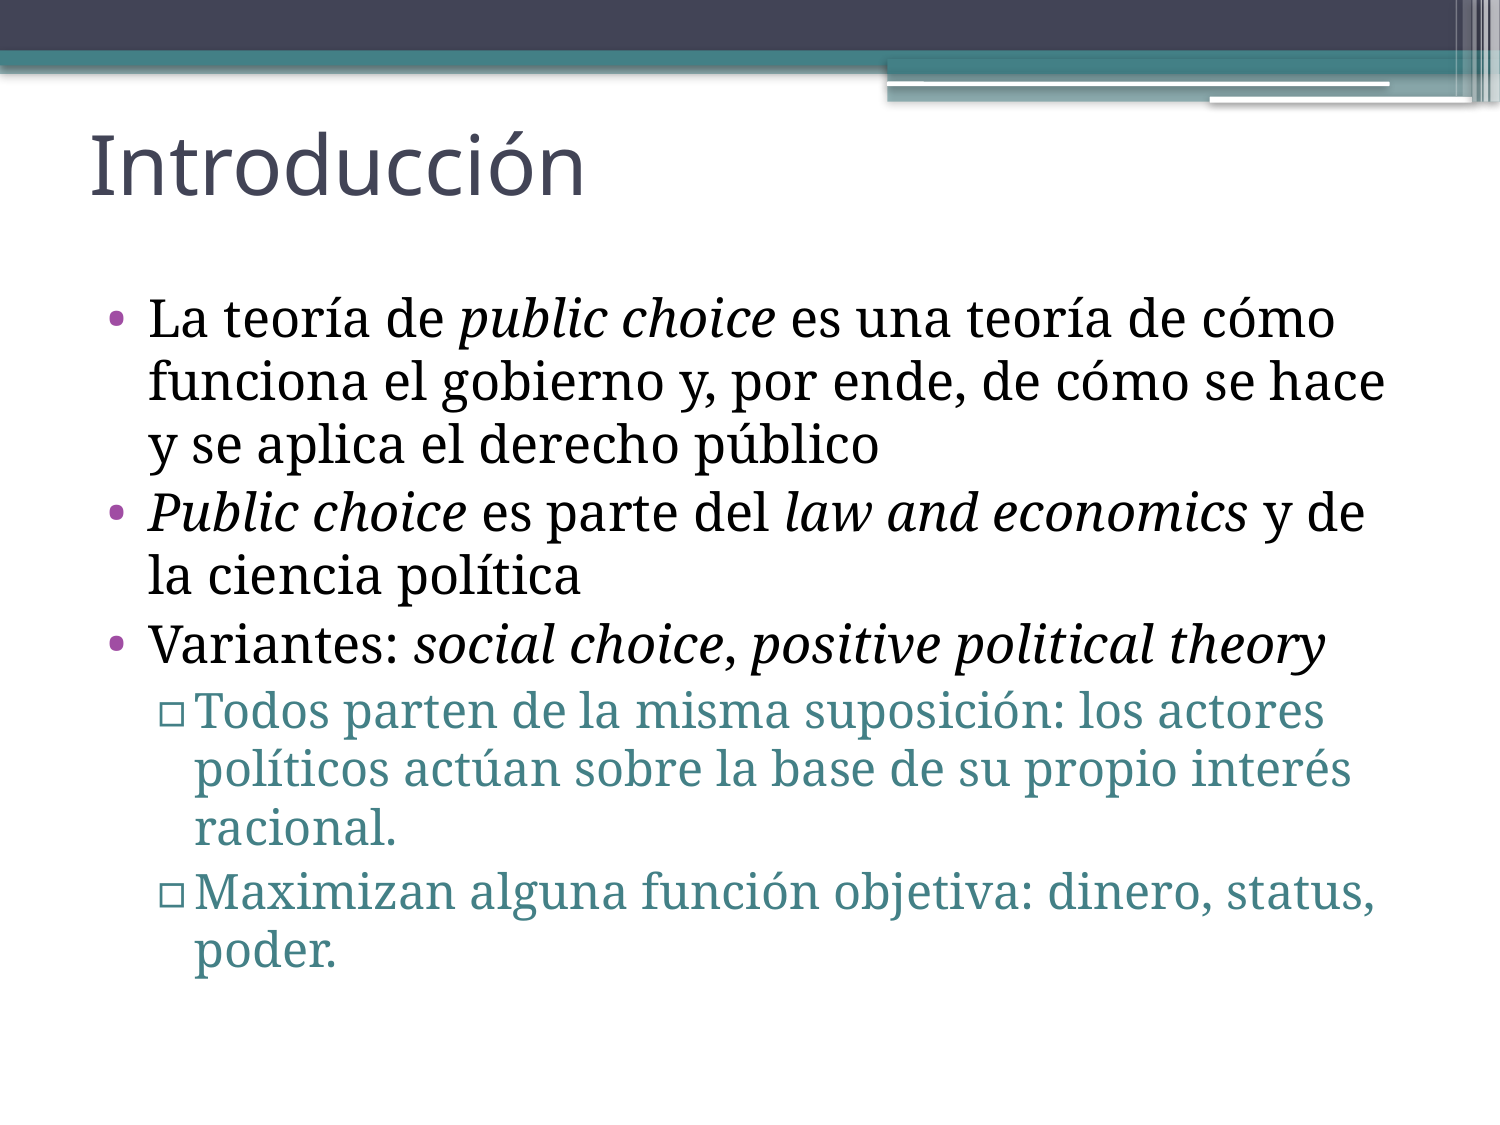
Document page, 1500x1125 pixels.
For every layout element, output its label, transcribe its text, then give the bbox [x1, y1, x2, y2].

title Introducción [75, 75, 1425, 250]
list La teoría de public choice es una teoría de cómo funciona el gobierno y, por ende, de cómo se hace y se aplica el derecho público Public choice es parte del law and economics y de la ciencia política Variantes: social choice, positive political theory Todos parten de la misma suposición: los actores políticos actúan sobre la base de su propio interés racional. Maximizan alguna función objetiva: dinero, status, poder. [75, 277, 1425, 988]
